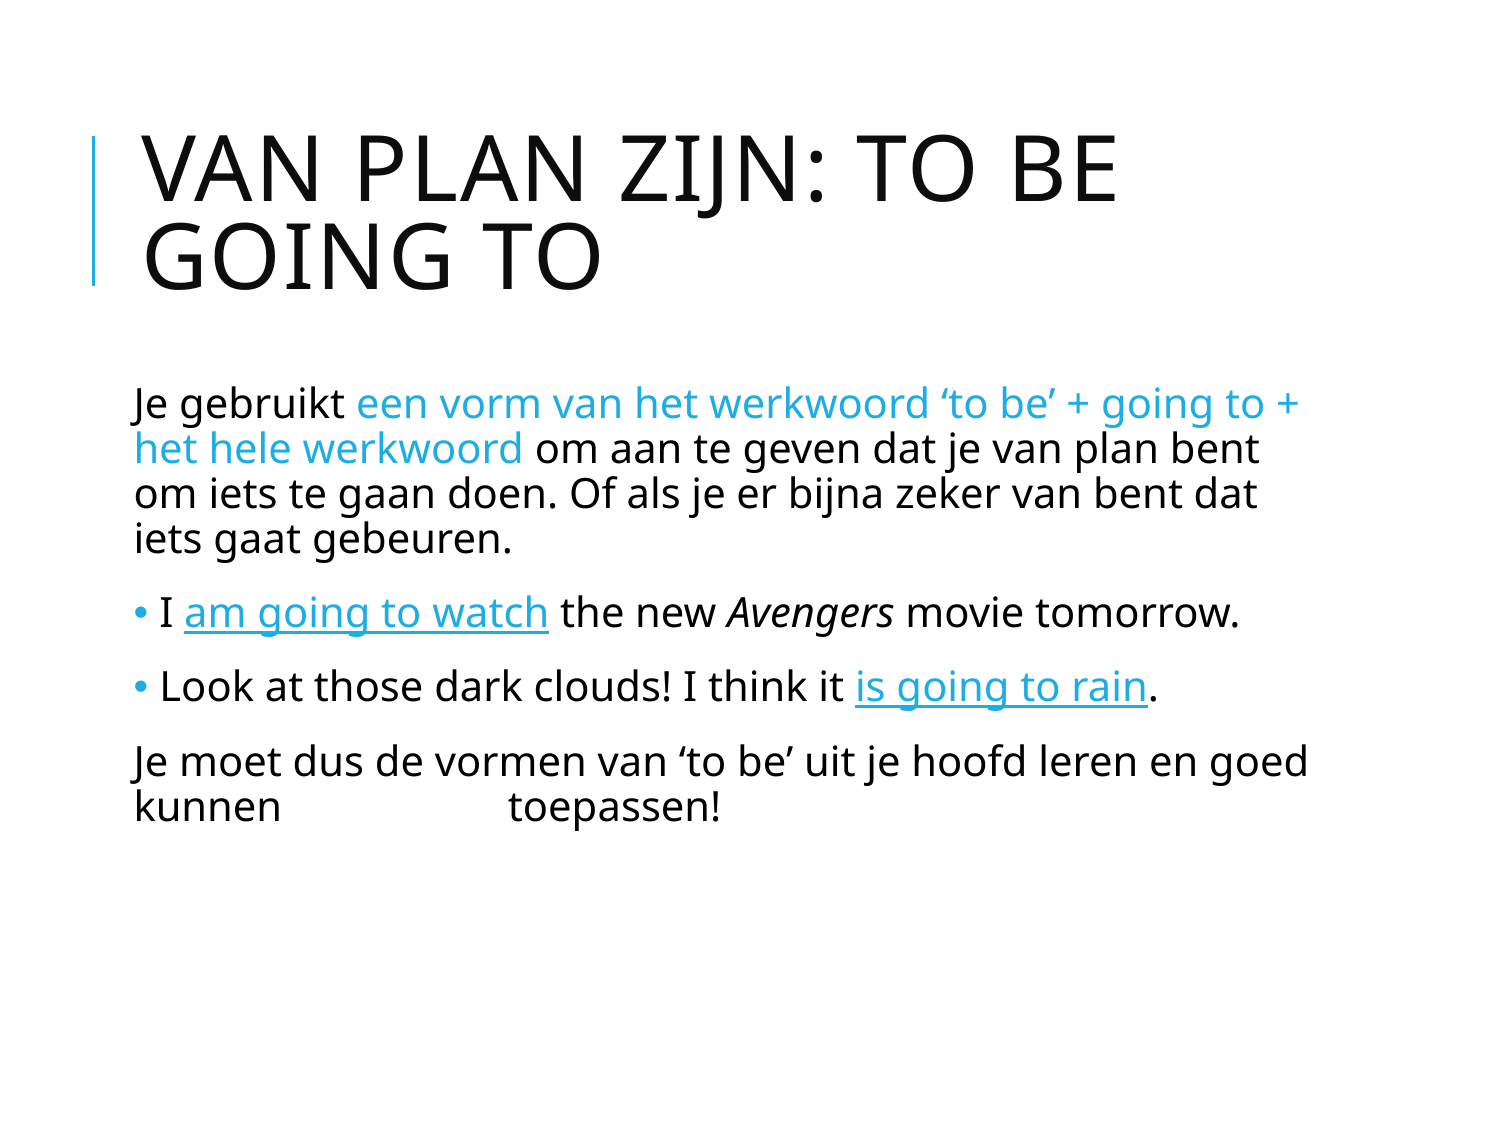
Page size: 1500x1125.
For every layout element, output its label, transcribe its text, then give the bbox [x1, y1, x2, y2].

list Je gebruikt een vorm van het werkwoord ‘to be’ + going to + het hele werkwoord om aan te geven dat je van plan bent om iets te gaan doen. Of als je er bijna zeker van bent dat iets gaat gebeuren. I am going to watch the new Avengers movie tomorrow. Look at those dark clouds! I think it is going to rain. Je moet dus de vormen van ‘to be’ uit je hoofd leren en goed kunnen toepassen! [126, 375, 1322, 1035]
title Van plan zijn: to be going to [126, 96, 1322, 342]
